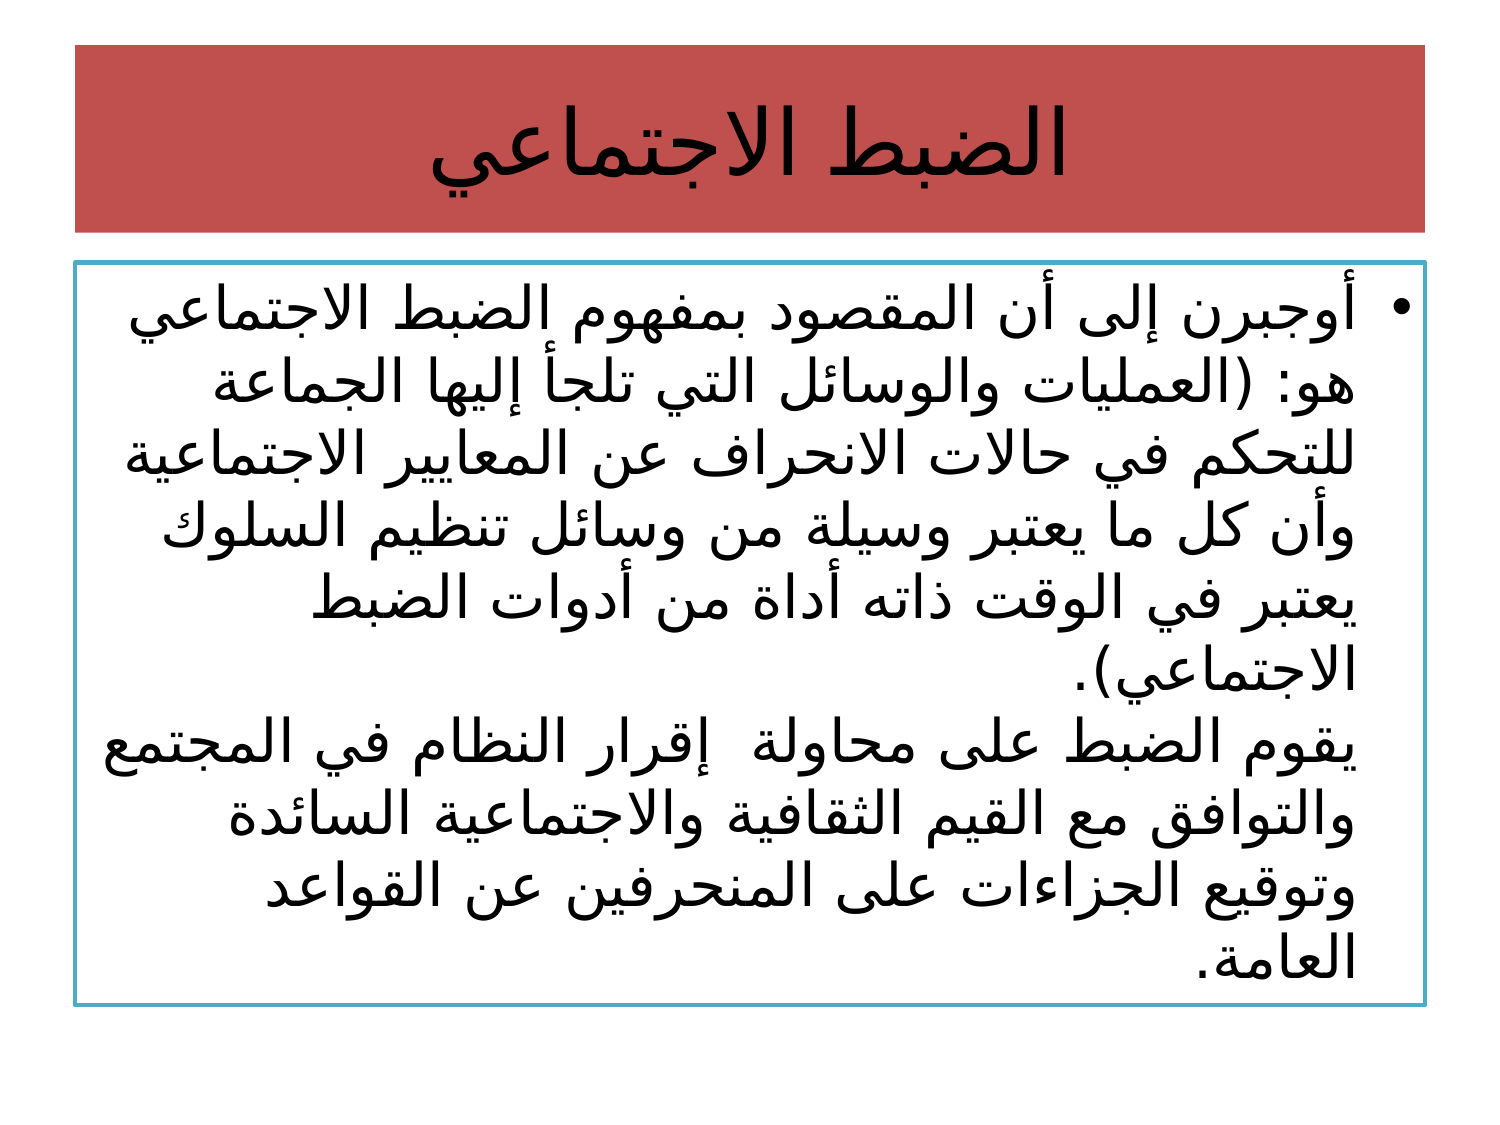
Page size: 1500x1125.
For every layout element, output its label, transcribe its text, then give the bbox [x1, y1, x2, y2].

list أوجبرن إلى أن المقصود بمفهوم الضبط الاجتماعي هو: (العمليات والوسائل التي تلجأ إليها الجماعة للتحكم في حالات الانحراف عن المعايير الاجتماعية وأن كل ما يعتبر وسيلة من وسائل تنظيم السلوك يعتبر في الوقت ذاته أداة من أدوات الضبط الاجتماعي). يقوم الضبط على محاولة إقرار النظام في المجتمع والتوافق مع القيم الثقافية والاجتماعية السائدة وتوقيع الجزاءات على المنحرفين عن القواعد العامة. [73, 260, 1427, 1007]
title الضبط الاجتماعي [75, 45, 1425, 233]
